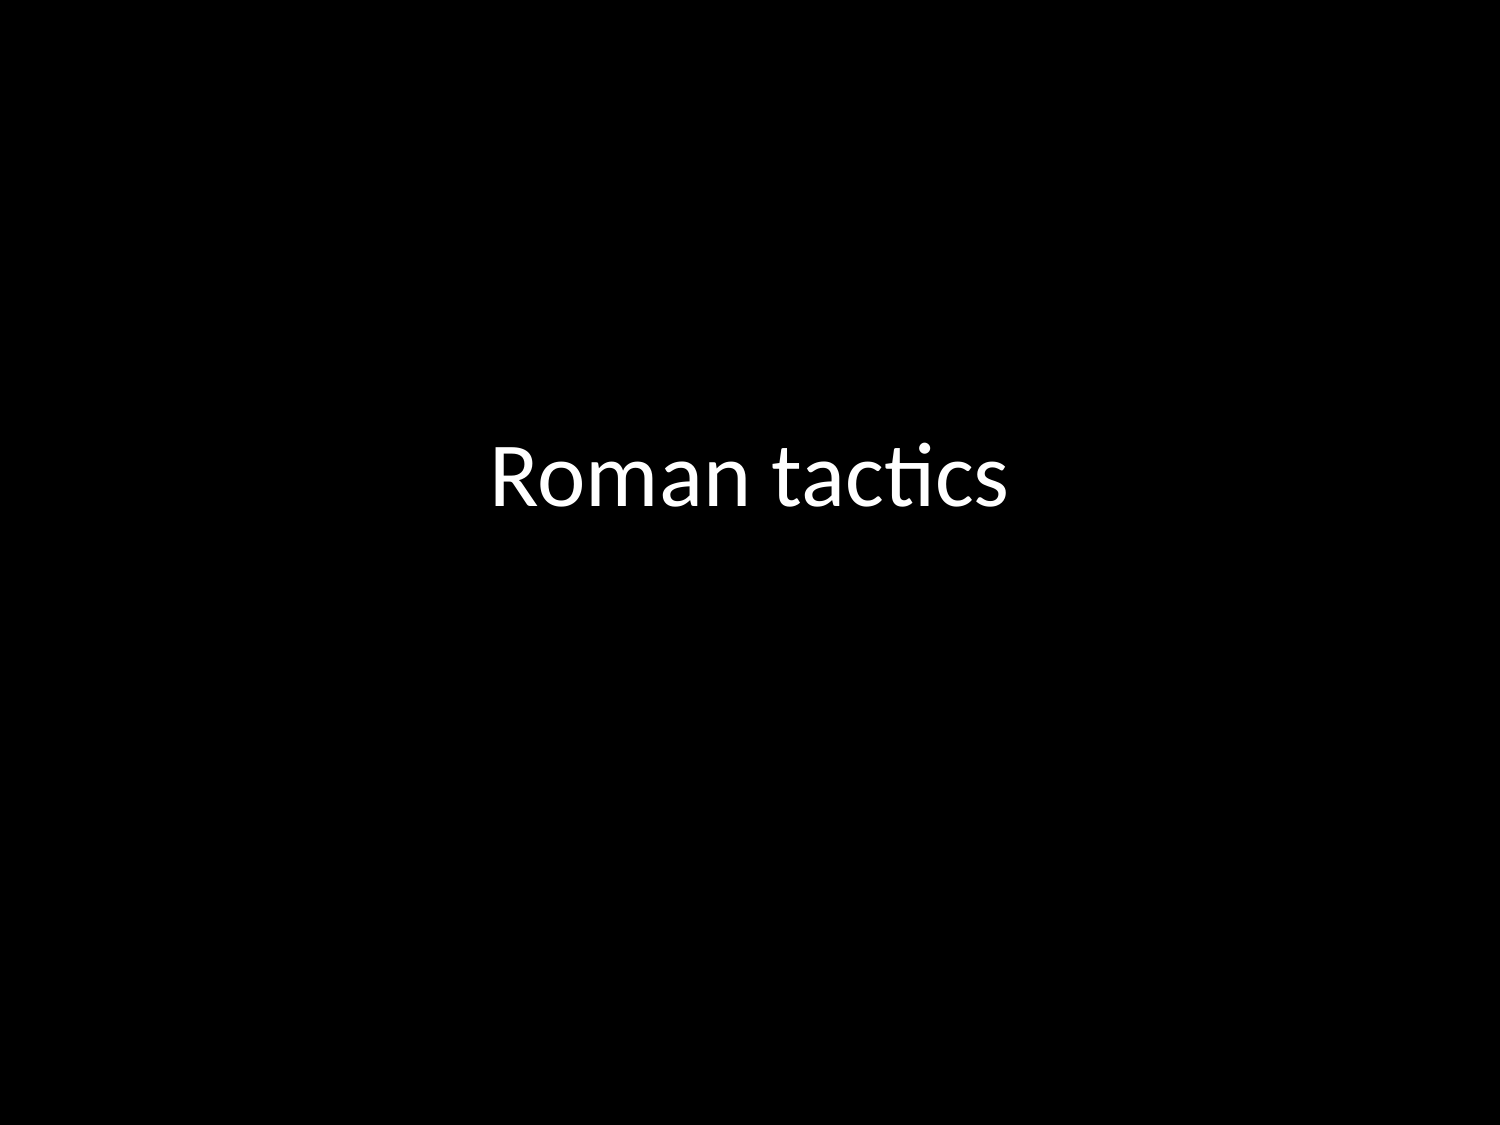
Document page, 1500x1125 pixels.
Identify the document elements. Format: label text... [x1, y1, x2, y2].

title Roman tactics [112, 349, 1388, 591]
